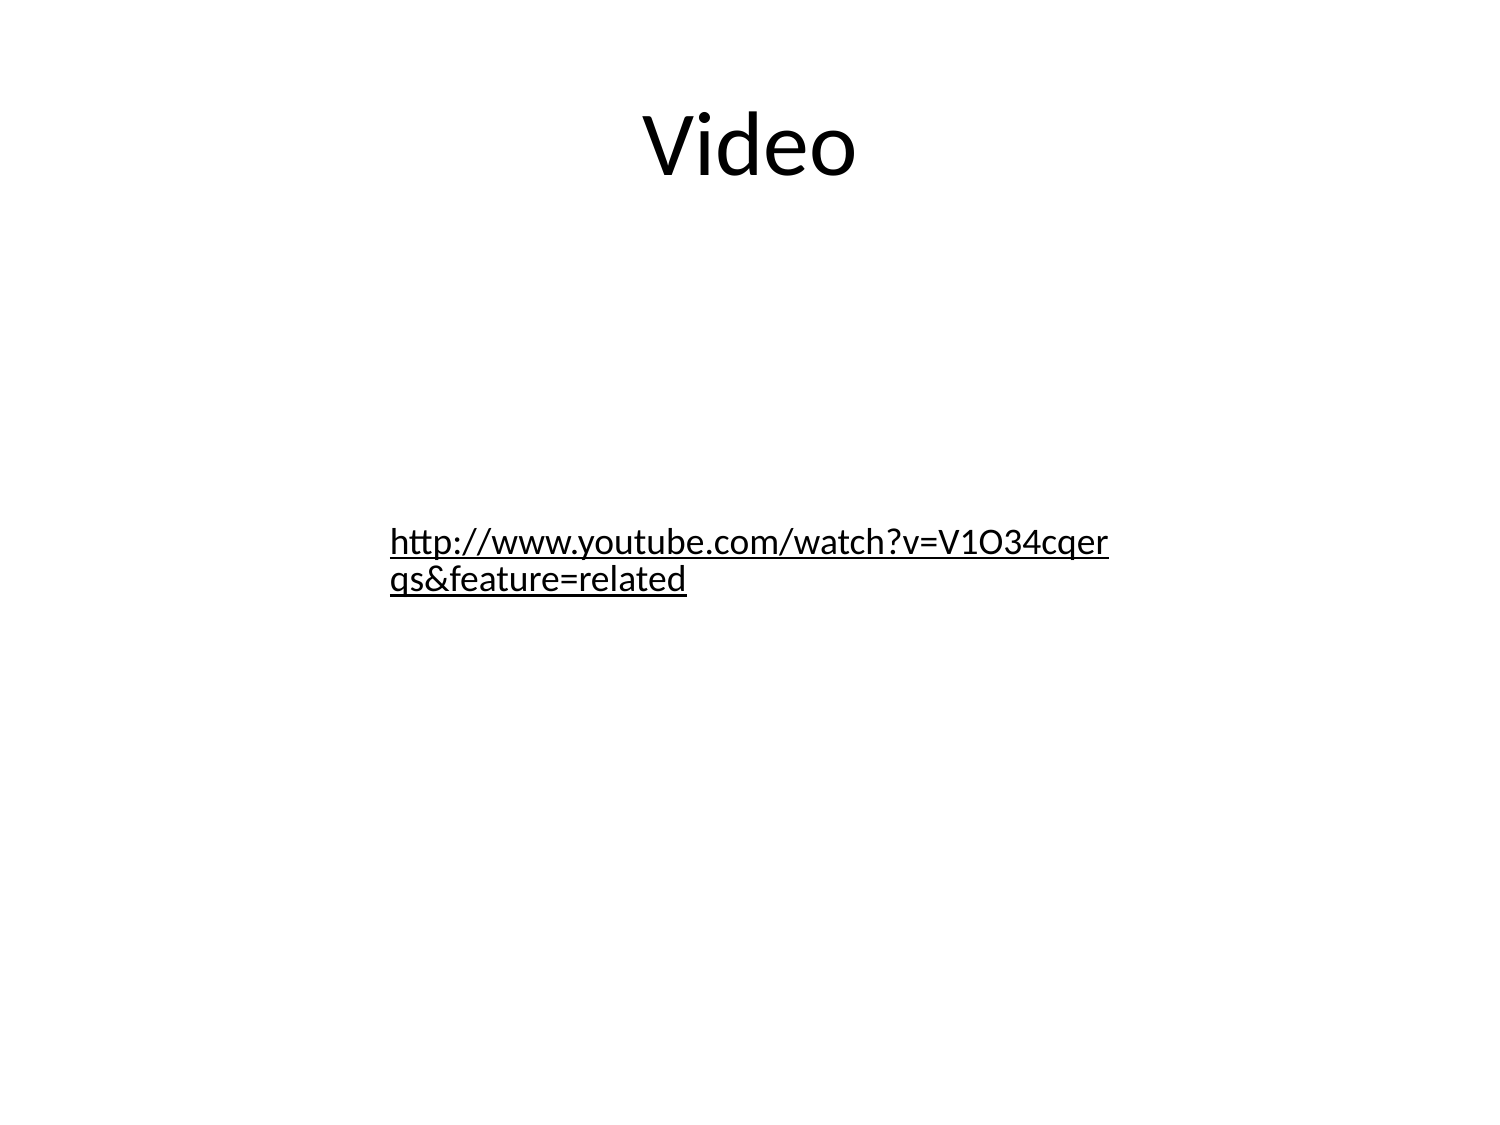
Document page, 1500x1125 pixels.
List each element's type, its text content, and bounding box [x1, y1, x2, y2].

title Video [75, 45, 1425, 233]
text_box http://www.youtube.com/watch?v=V1O34cqerqs&feature=related [374, 509, 1125, 615]
